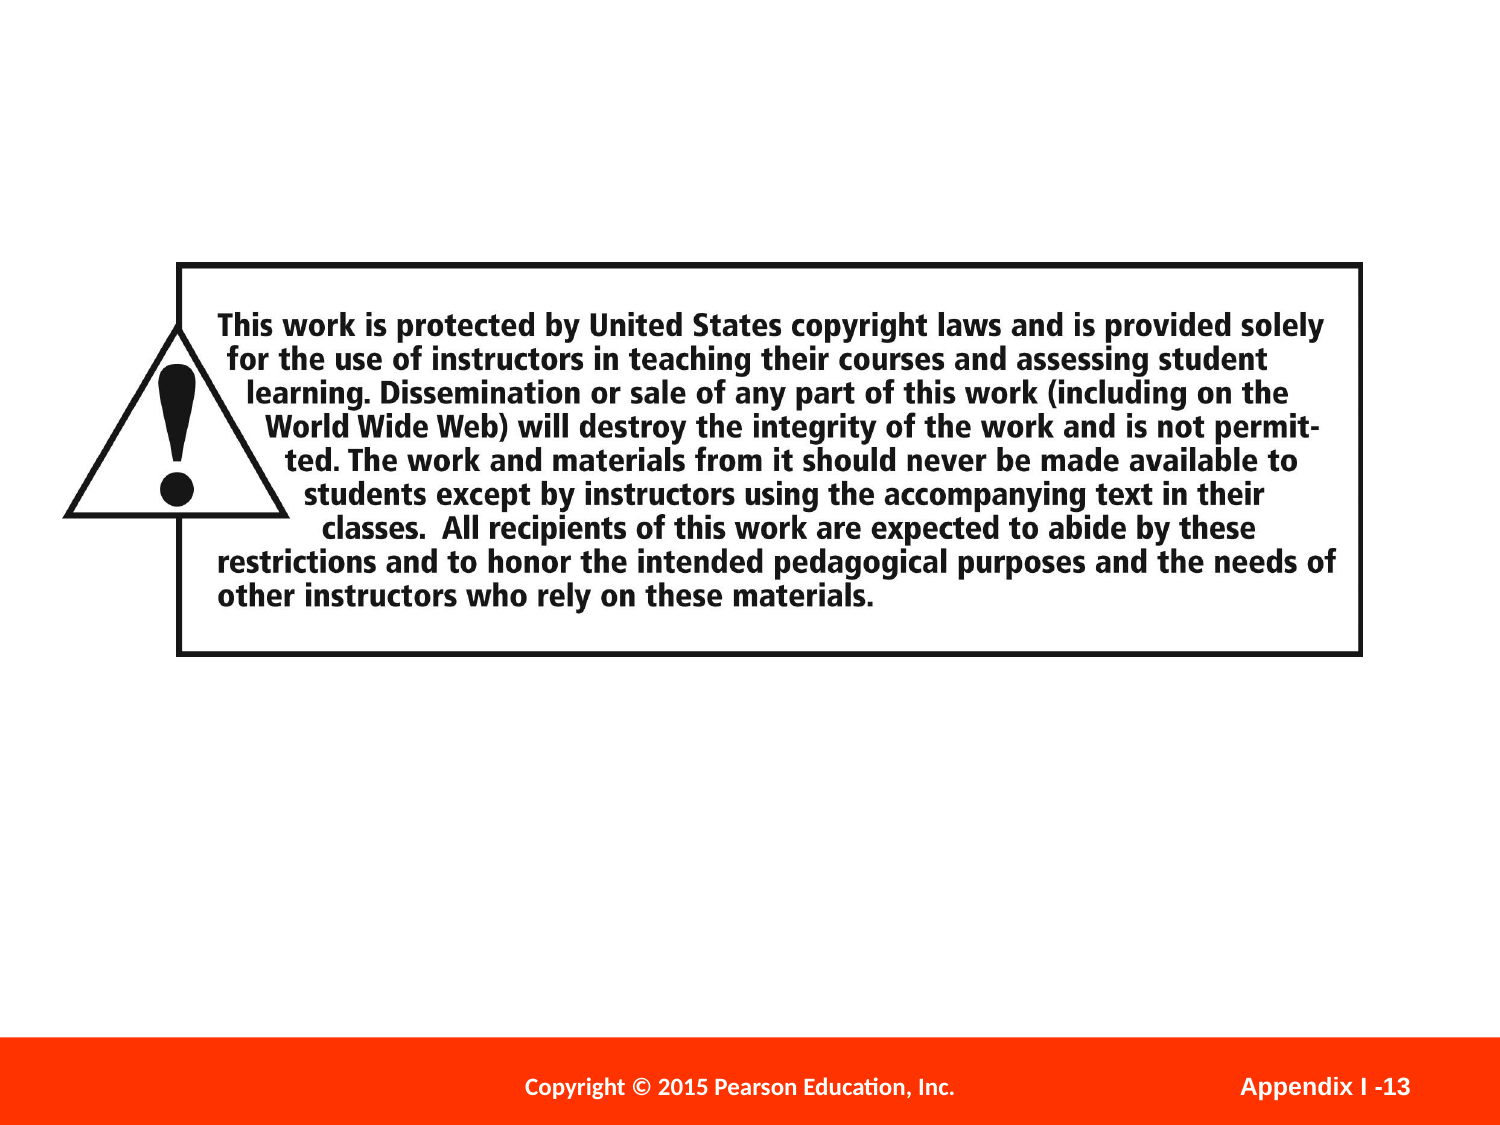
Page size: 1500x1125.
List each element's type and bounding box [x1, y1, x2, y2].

picture [62, 262, 1363, 657]
